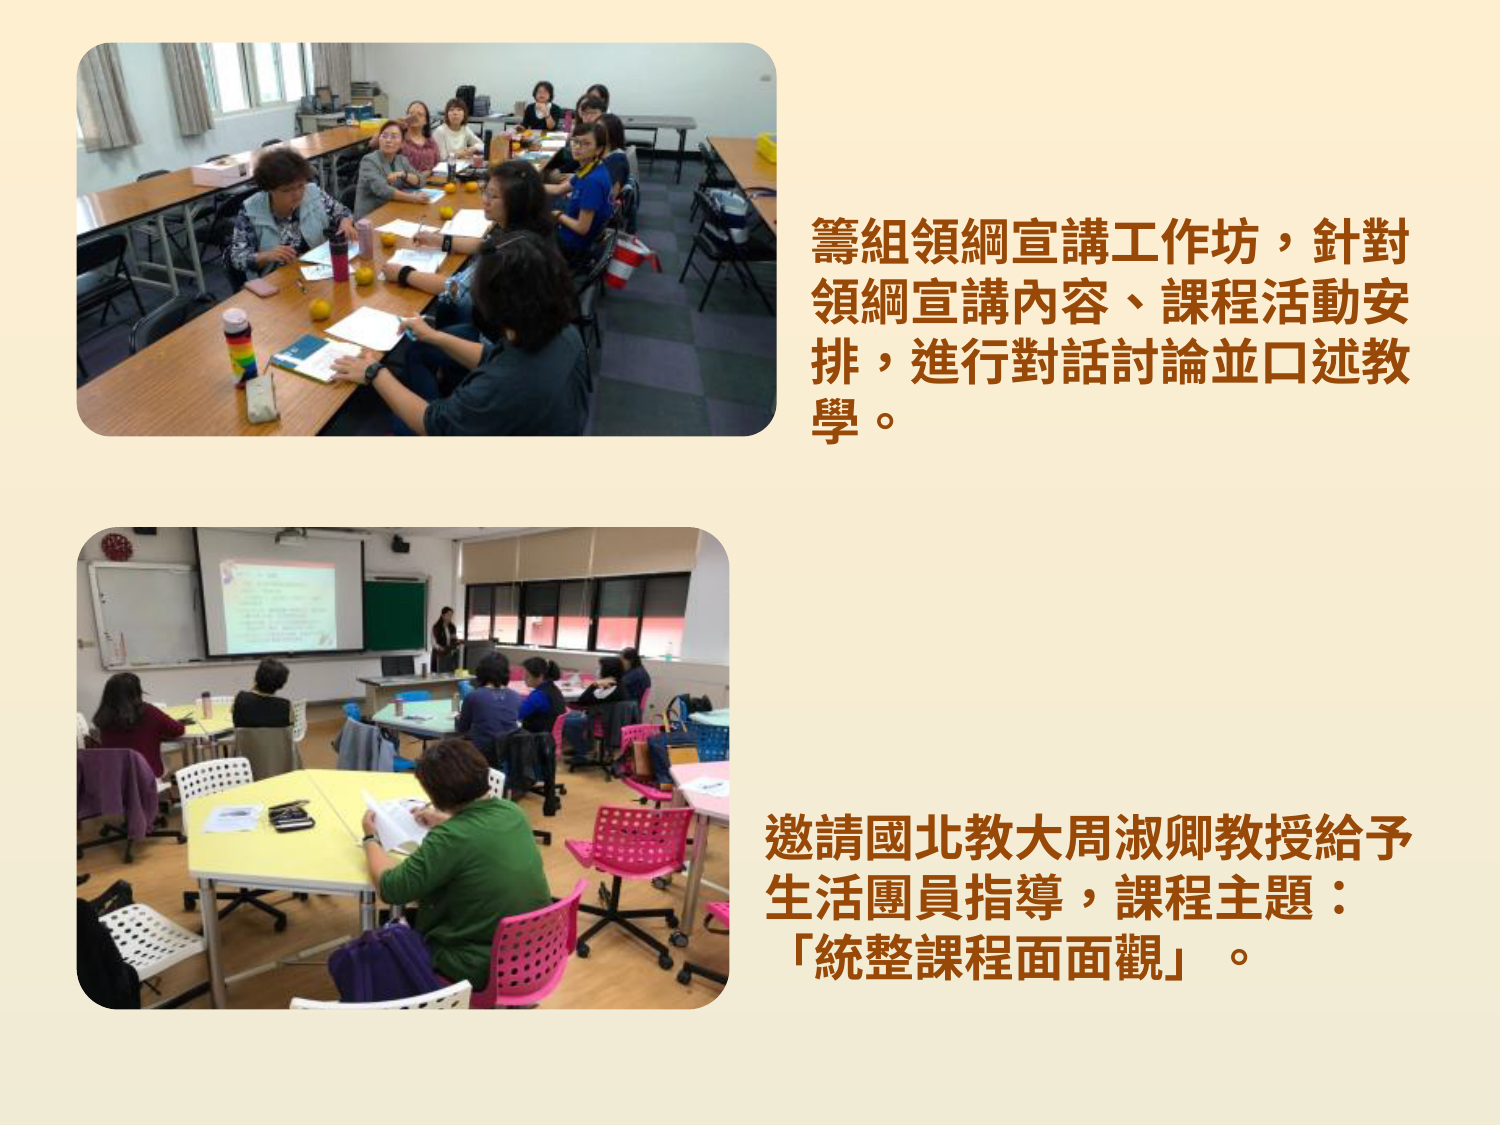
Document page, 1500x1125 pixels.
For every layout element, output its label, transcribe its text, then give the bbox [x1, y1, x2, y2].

text_box 邀請國北教大周淑卿教授給予生活團員指導，課程主題：「統整課程面面觀」。 [749, 798, 1460, 994]
picture [76, 42, 777, 437]
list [76, 526, 730, 1010]
text_box 籌組領綱宣講工作坊，針對領綱宣講內容、課程活動安排，進行對話討論並口述教學。 [796, 202, 1445, 458]
